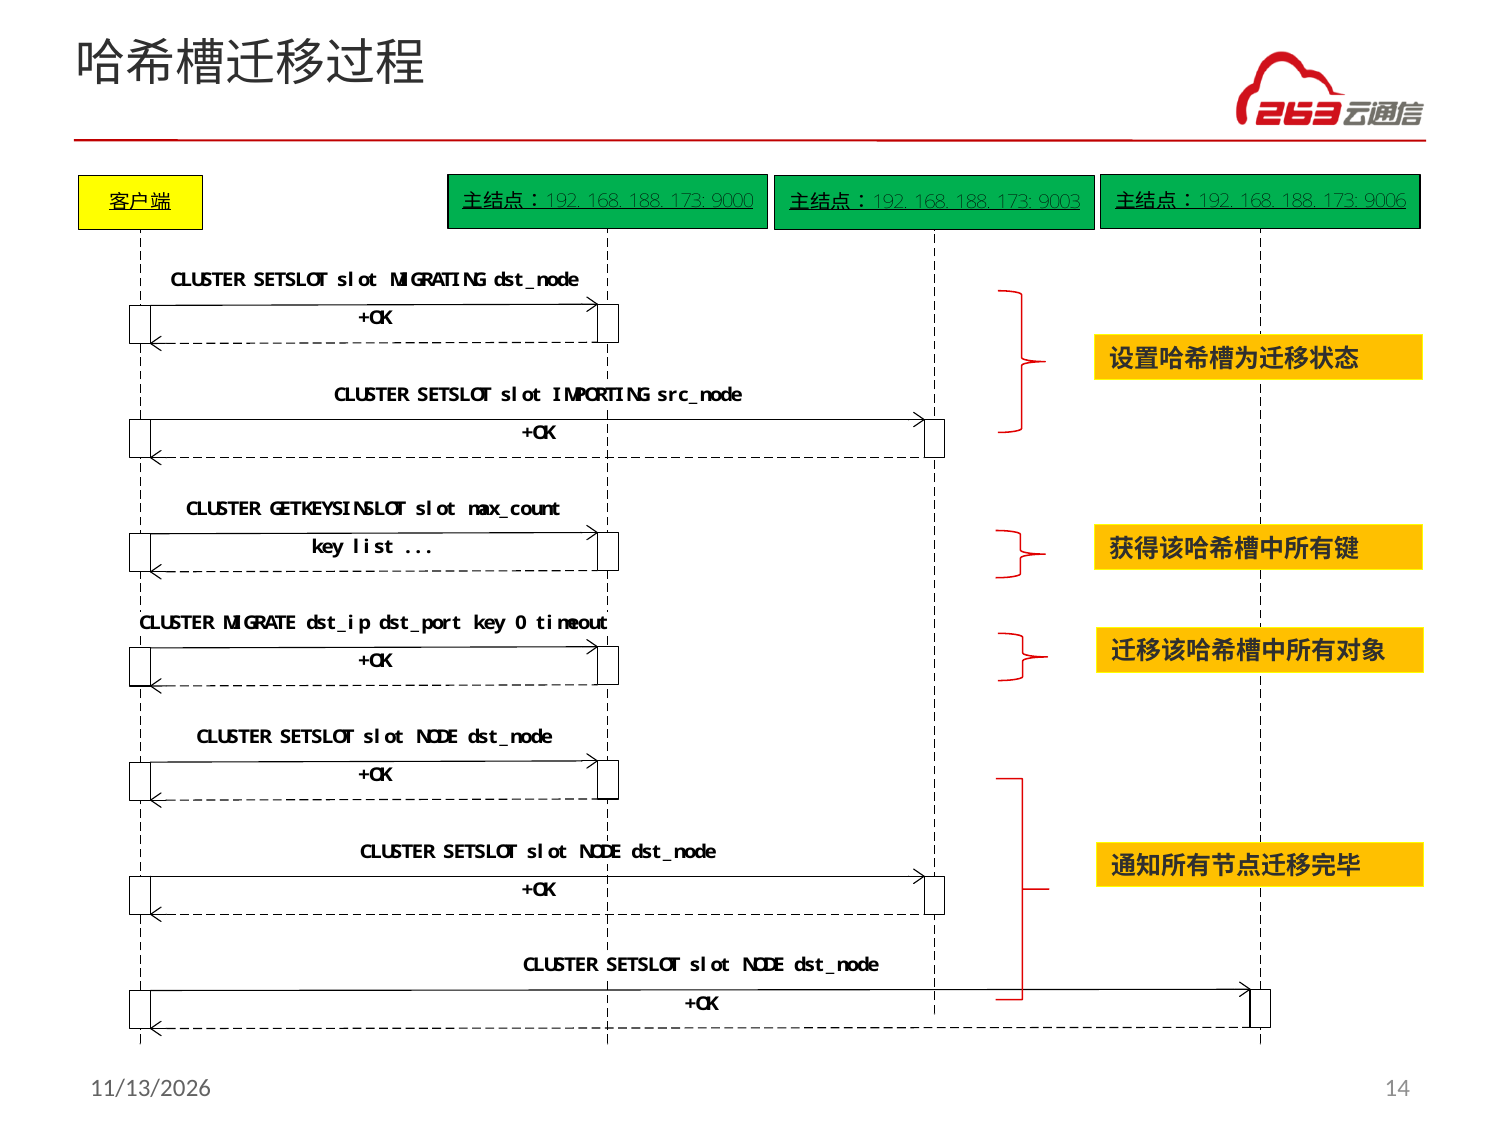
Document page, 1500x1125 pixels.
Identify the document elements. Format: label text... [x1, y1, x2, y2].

picture [1230, 37, 1430, 141]
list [74, 171, 1424, 1047]
title 哈希槽迁移过程 [75, 30, 1235, 136]
